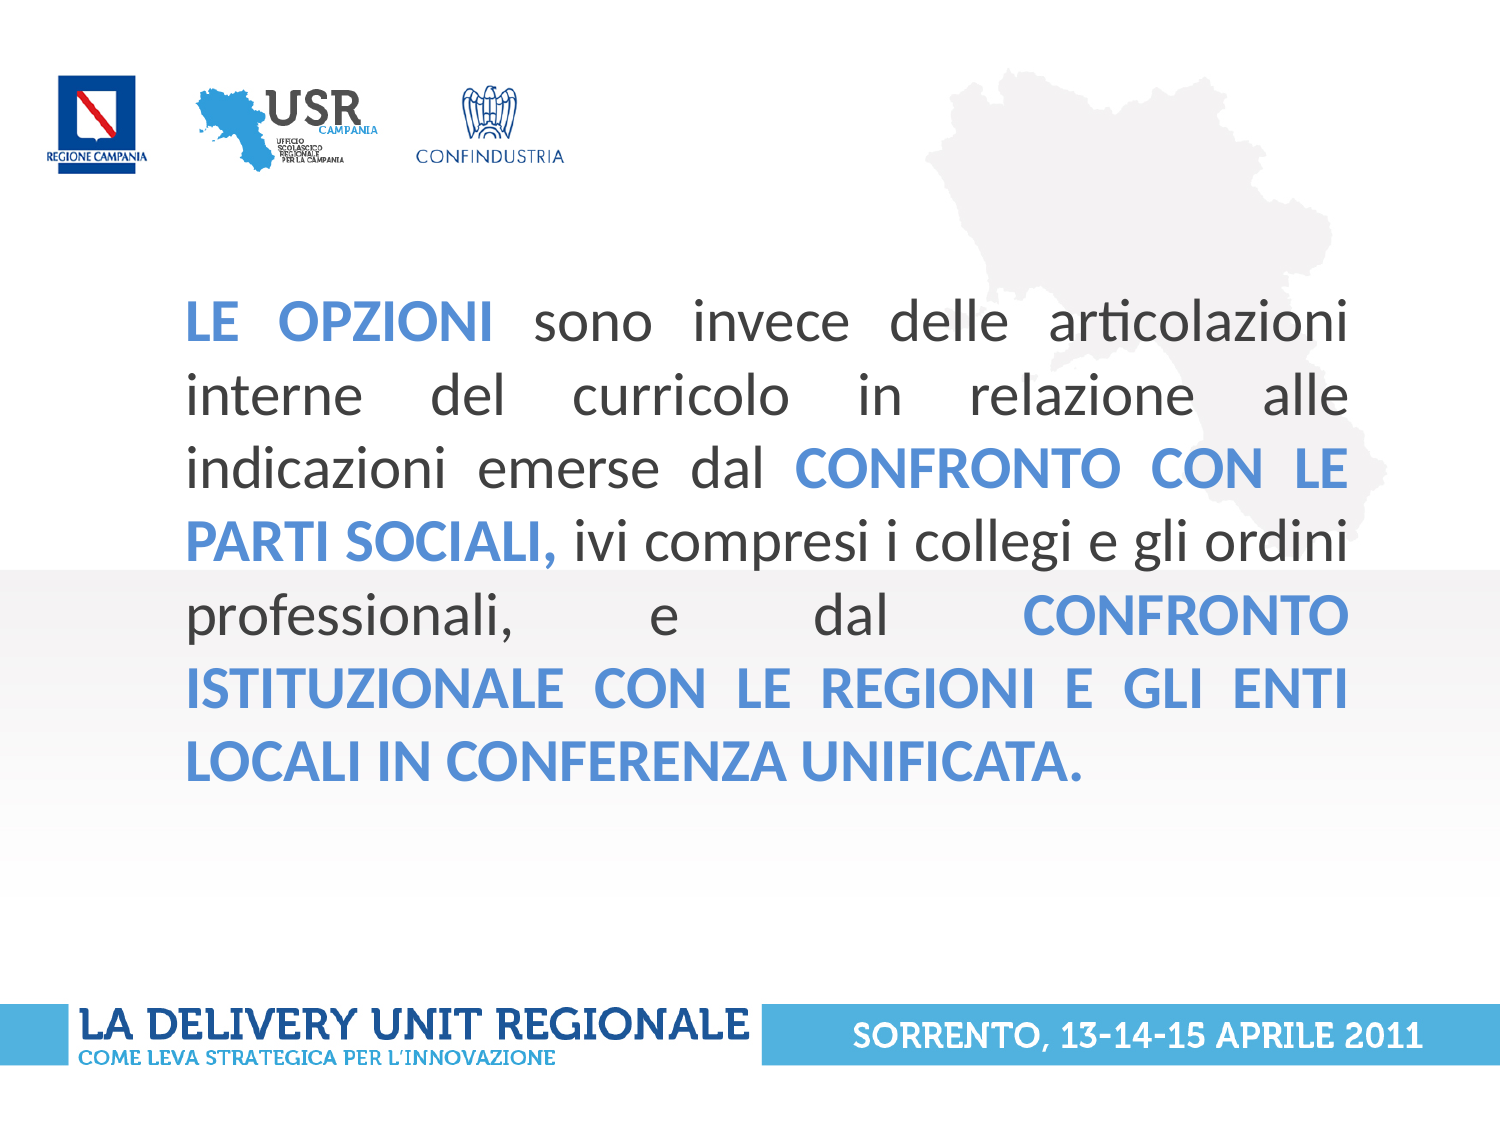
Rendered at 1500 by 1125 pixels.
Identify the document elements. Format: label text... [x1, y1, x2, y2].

picture [0, 32, 1500, 1093]
title Le opzioni sono invece delle articolazioni interne del curricolo in relazione alle indicazioni emerse dal confronto con le parti sociali, ivi compresi i collegi e gli ordini professionali, e dal confronto istituzionale con le Regioni e gli Enti Locali in Conferenza Unificata. [185, 269, 1350, 800]
